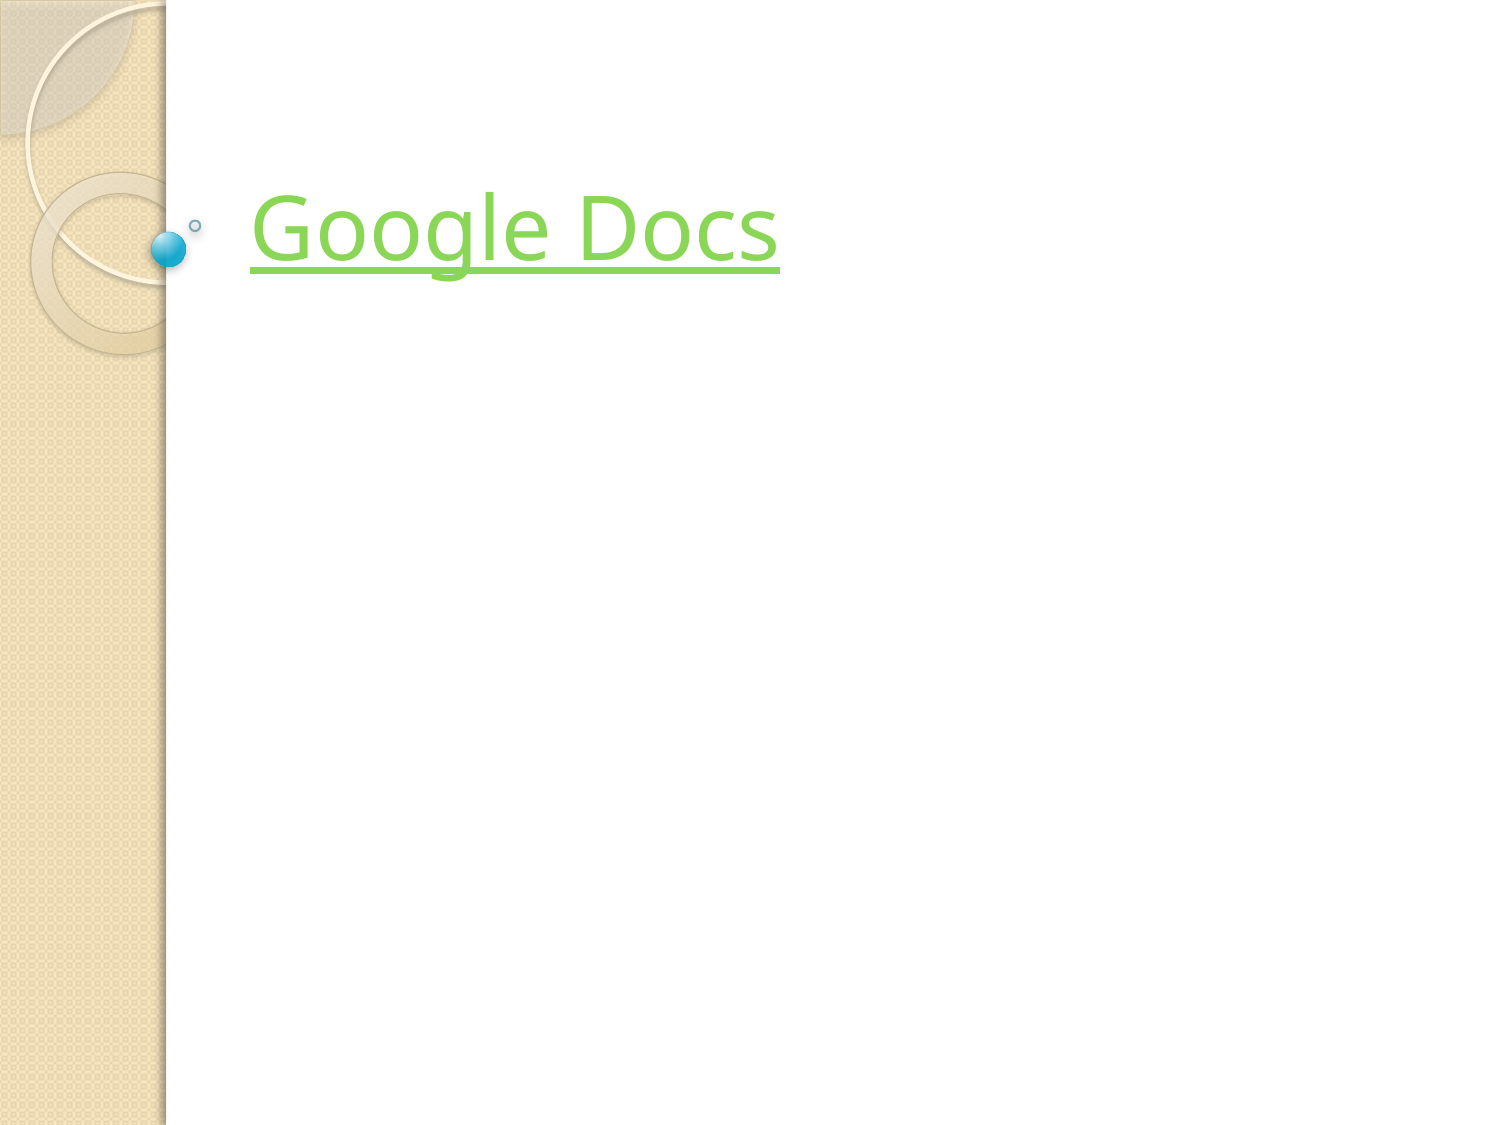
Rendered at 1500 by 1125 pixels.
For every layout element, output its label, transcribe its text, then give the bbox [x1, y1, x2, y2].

title Google Docs [234, 59, 1450, 301]
